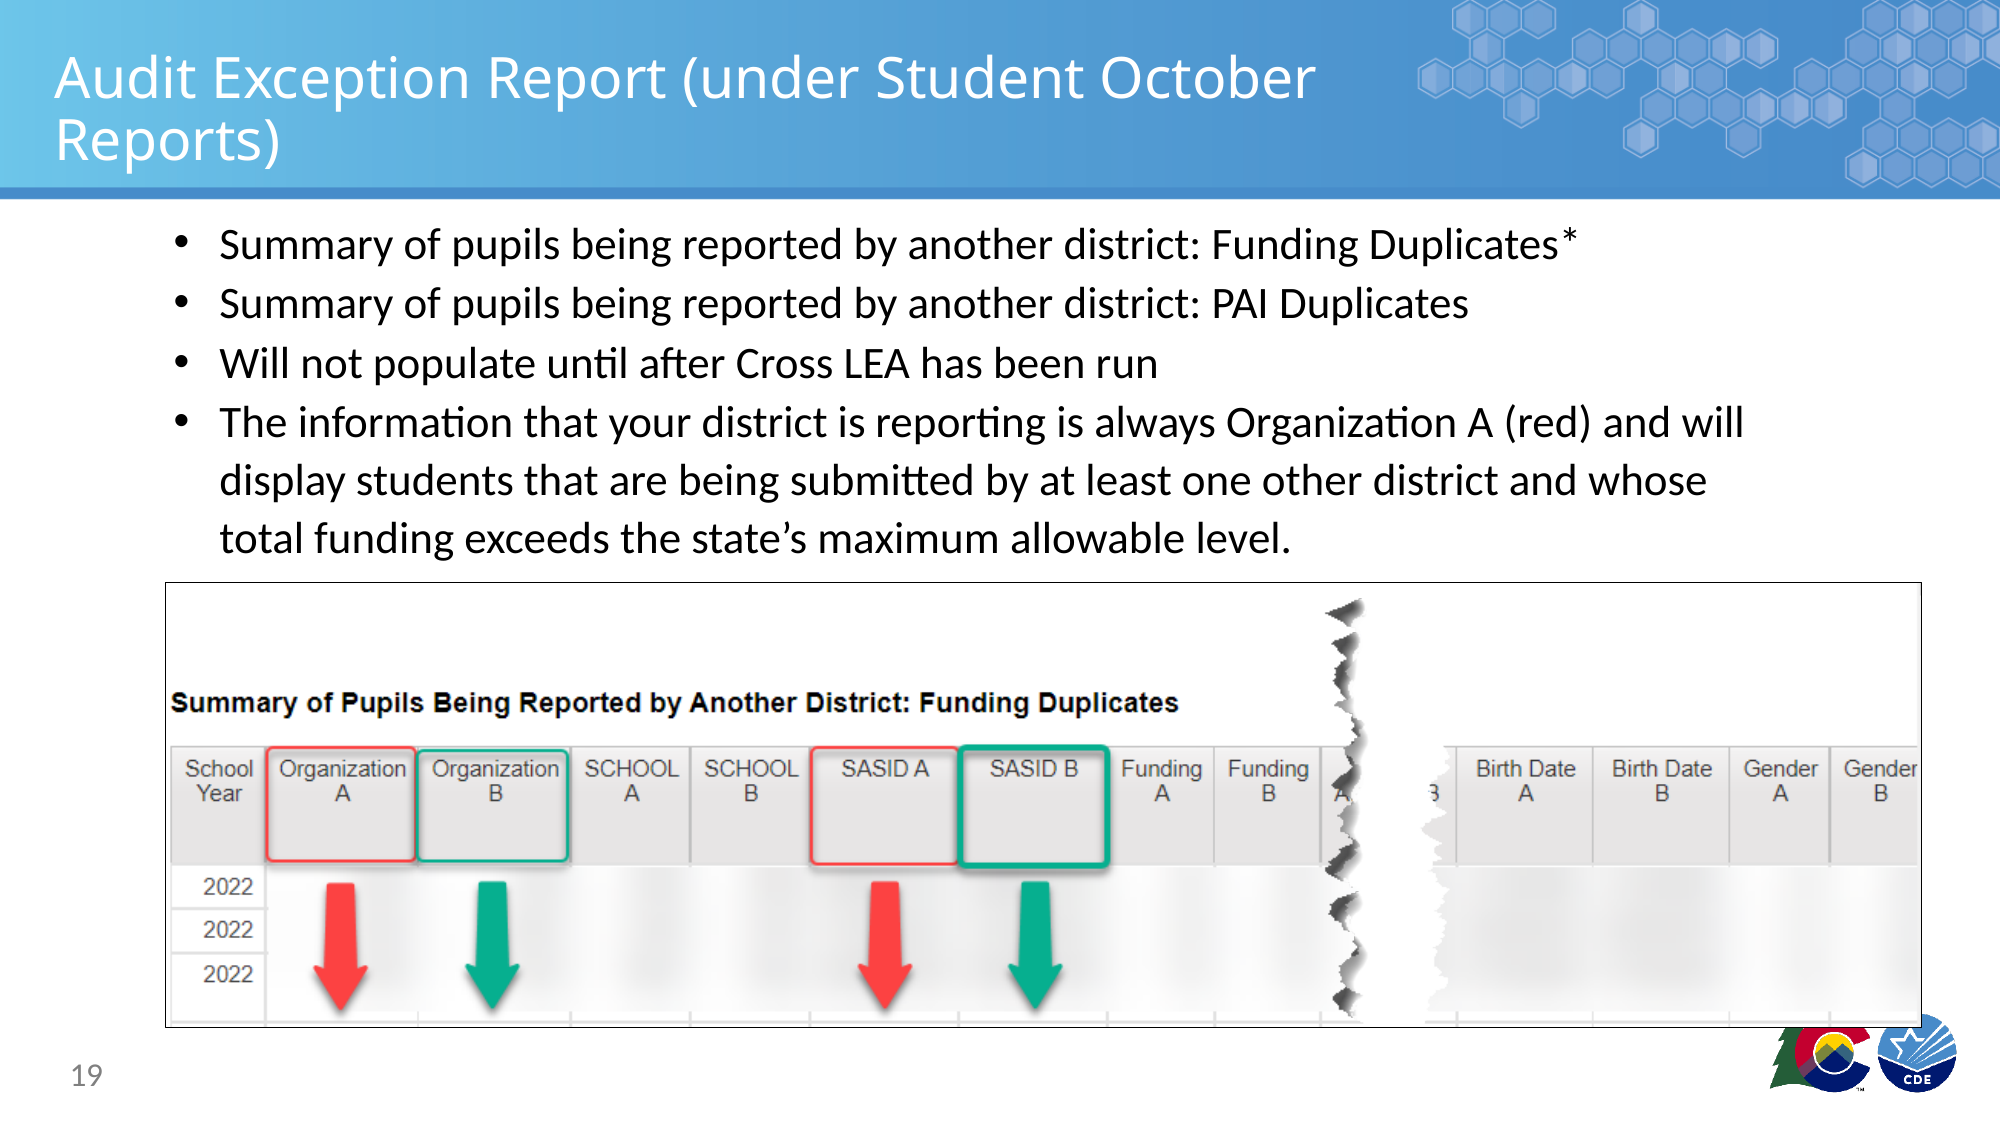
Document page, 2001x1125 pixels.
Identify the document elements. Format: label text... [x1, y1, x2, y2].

picture [0, 0, 2000, 200]
title Audit Exception Report (under Student October Reports) [54, 49, 1381, 174]
slide_number 19 [54, 1042, 505, 1103]
list Summary of pupils being reported by another district: Funding Duplicates* Summary of pupils being reported by another district: PAI Duplicates Will not populate until after Cross LEA has been run The information that your district is reporting is always Organization A (red) and will display students that are being submitted by at least one other district and whose total funding exceeds the state’s maximum allowable level. [137, 210, 1863, 567]
picture [166, 582, 1957, 1093]
